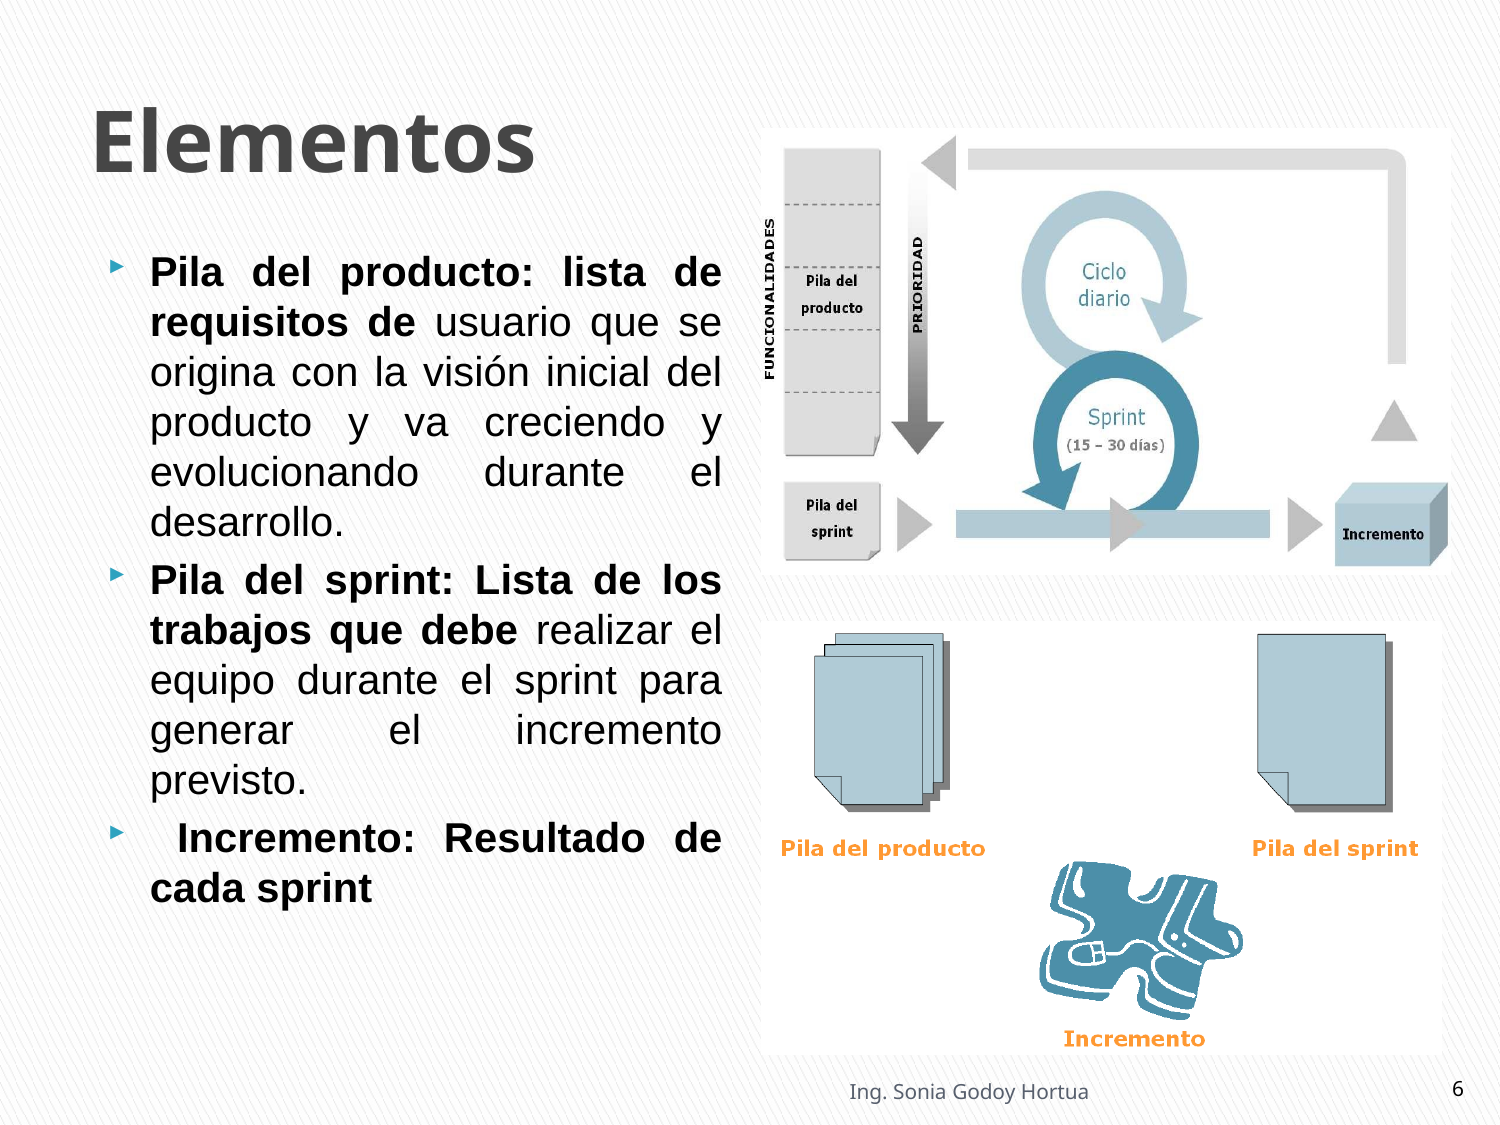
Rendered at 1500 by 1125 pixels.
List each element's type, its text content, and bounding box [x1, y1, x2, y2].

list Pila del producto: lista de requisitos de usuario que se origina con la visión inicial del producto y va creciendo y evolucionando durante el desarrollo. Pila del sprint: Lista de los trabajos que debe realizar el equipo durante el sprint para generar el incremento previsto. Incremento: Resultado de cada sprint [74, 236, 738, 950]
footer Ing. Sonia Godoy Hortua [718, 1051, 1105, 1112]
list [761, 128, 1451, 575]
picture [761, 620, 1442, 1055]
title Elementos [75, 44, 1425, 233]
slide_number 6 [1418, 1051, 1479, 1112]
